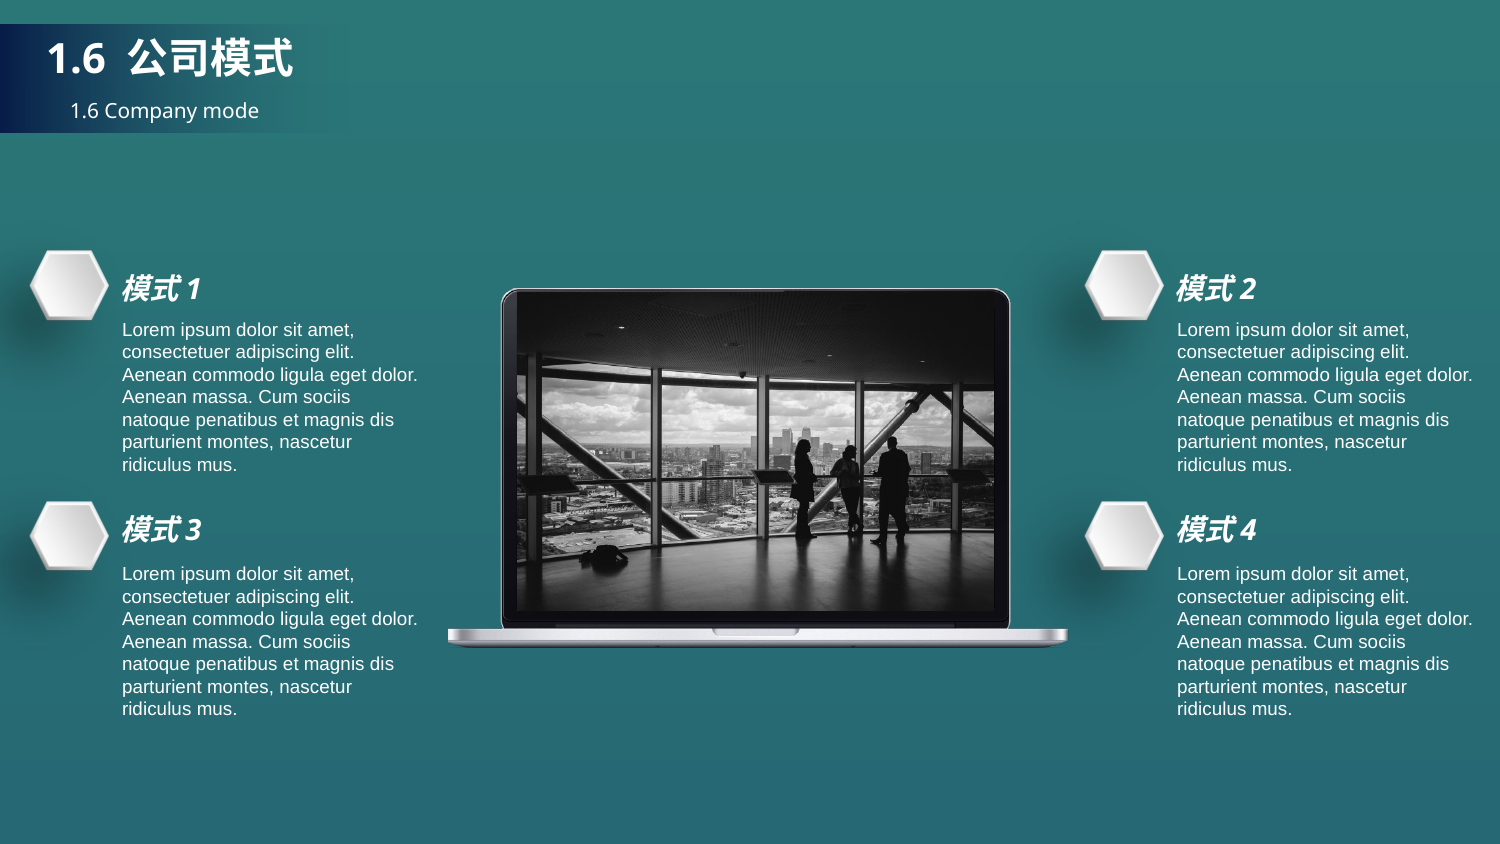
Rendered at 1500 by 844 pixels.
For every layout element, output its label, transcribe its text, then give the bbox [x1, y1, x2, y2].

text_box Lorem ipsum dolor sit amet, consectetuer adipiscing elit. Aenean commodo ligula eget dolor. Aenean massa. Cum sociis natoque penatibus et magnis dis parturient montes, nascetur ridiculus mus. [107, 554, 434, 727]
text_box Lorem ipsum dolor sit amet, consectetuer adipiscing elit. Aenean commodo ligula eget dolor. Aenean massa. Cum sociis natoque penatibus et magnis dis parturient montes, nascetur ridiculus mus. [1162, 310, 1489, 483]
text_box 模式1 [162, 263, 217, 310]
text_box 模式3 [162, 504, 217, 554]
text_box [0, 203, 157, 434]
text_box 模式4 [1216, 504, 1272, 554]
text_box 1.6 公司模式 [31, 24, 309, 90]
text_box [972, 454, 1212, 684]
text_box 1.6 Company mode [55, 90, 275, 131]
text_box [972, 203, 1212, 434]
text_box Lorem ipsum dolor sit amet, consectetuer adipiscing elit. Aenean commodo ligula eget dolor. Aenean massa. Cum sociis natoque penatibus et magnis dis parturient montes, nascetur ridiculus mus. [107, 310, 434, 483]
text_box [0, 24, 349, 133]
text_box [448, 288, 1073, 648]
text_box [0, 454, 157, 684]
text_box Lorem ipsum dolor sit amet, consectetuer adipiscing elit. Aenean commodo ligula eget dolor. Aenean massa. Cum sociis natoque penatibus et magnis dis parturient montes, nascetur ridiculus mus. [1162, 554, 1489, 727]
text_box 模式2 [1216, 263, 1272, 310]
